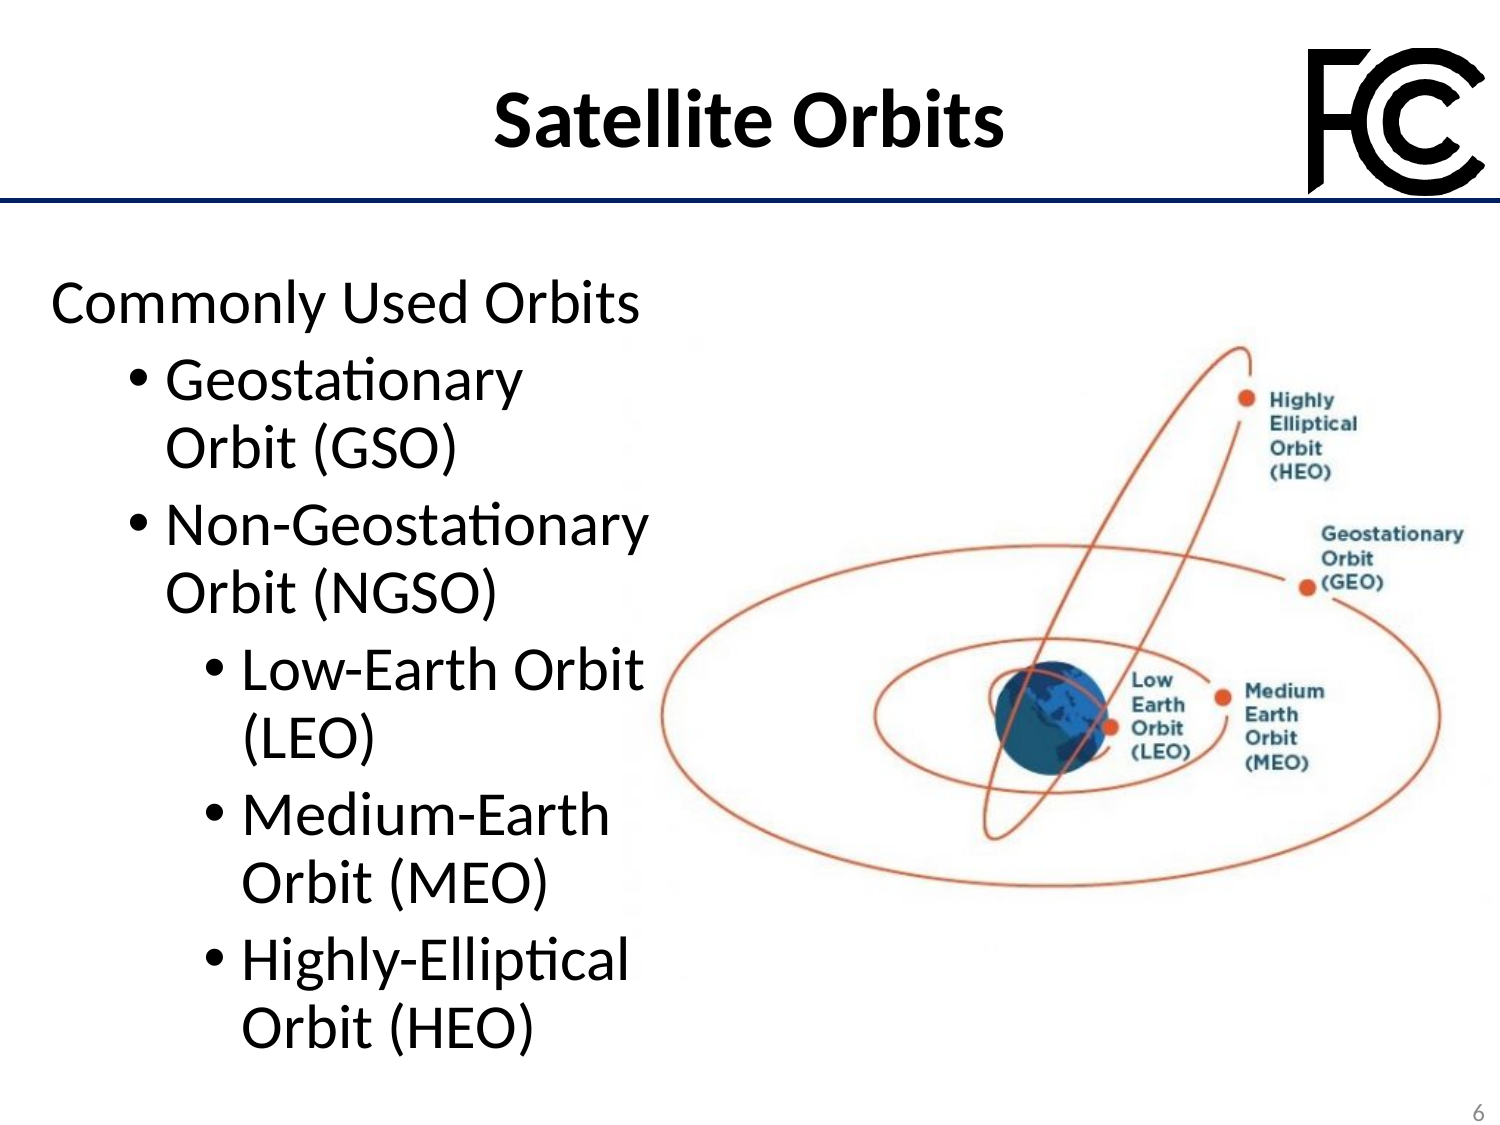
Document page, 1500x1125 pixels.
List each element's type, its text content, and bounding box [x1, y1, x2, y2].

picture [1397, 47, 1485, 196]
picture [619, 326, 1500, 981]
slide_number 6 [1162, 1096, 1500, 1125]
title Satellite Orbits [103, 45, 1397, 196]
list Commonly Used Orbits Geostationary Orbit (GSO) Non-Geostationary Orbit (NGSO) Low-Earth Orbit (LEO) Medium-Earth Orbit (MEO) Highly-Elliptical Orbit (HEO) [36, 261, 679, 1080]
